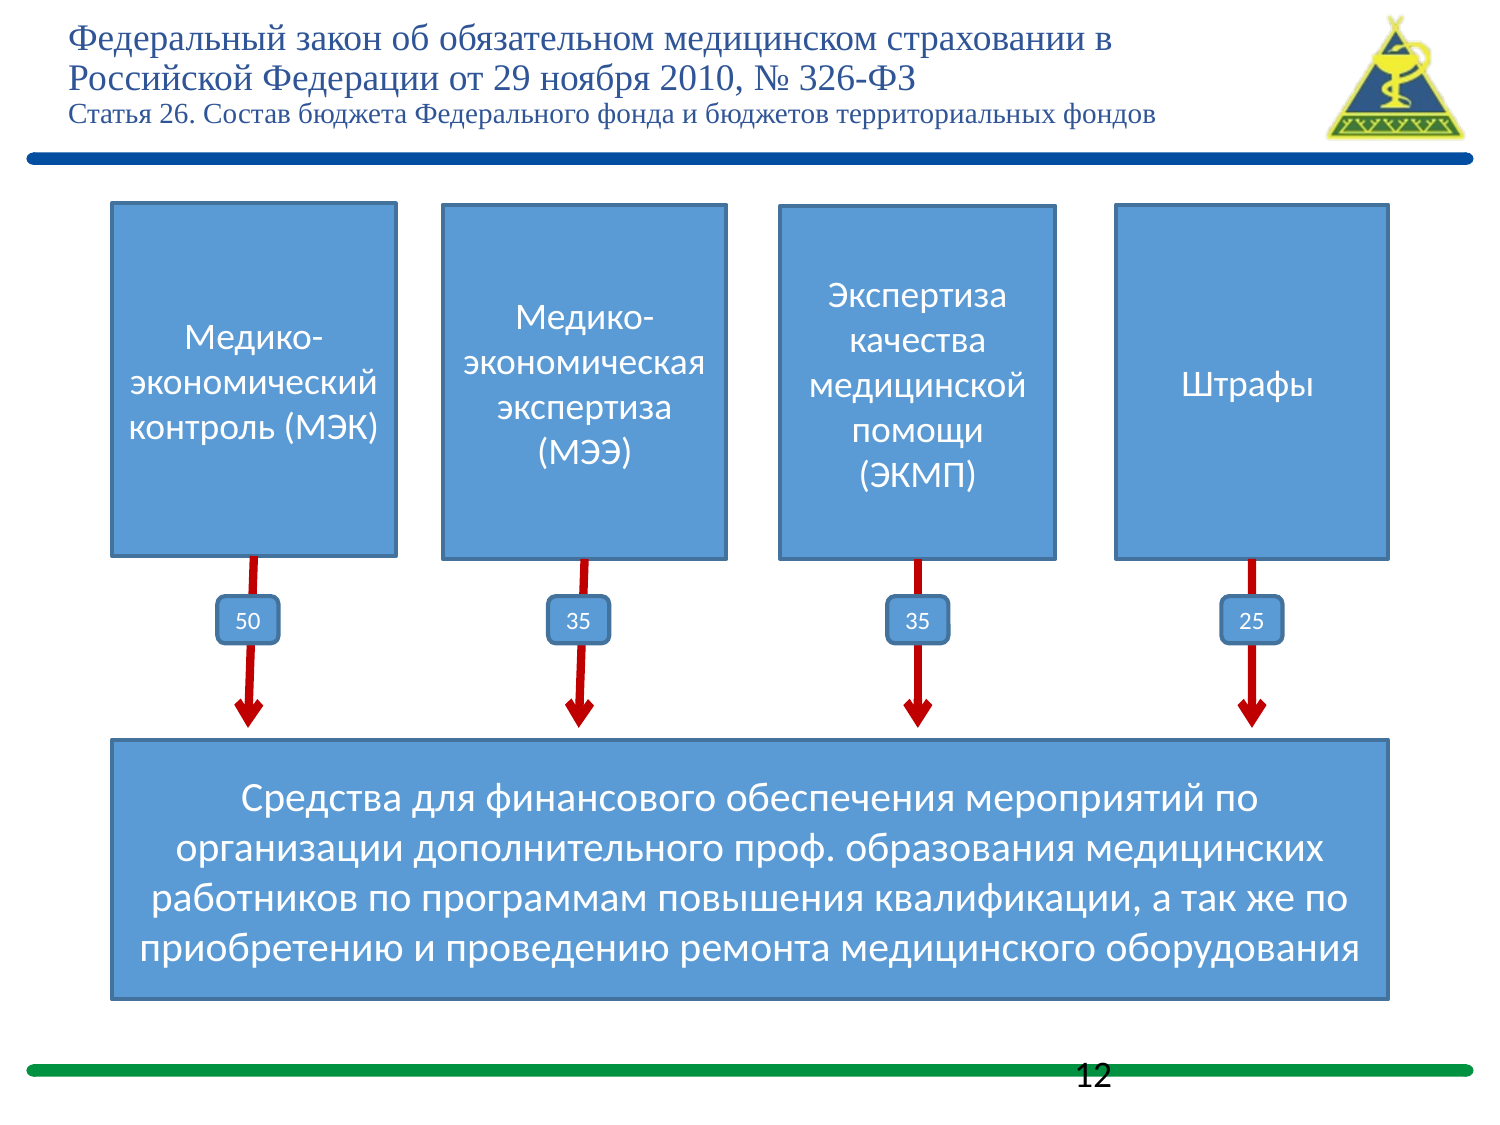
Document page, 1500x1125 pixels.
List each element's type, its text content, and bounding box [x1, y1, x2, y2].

text_box Средства для финансового обеспечения мероприятий по организации дополнительного проф. образования медицинских работников по программам повышения квалификации, а так же по приобретению и проведению ремонта медицинского оборудования [110, 738, 1390, 1001]
text_box 35 [885, 594, 913, 646]
text_box 35 [545, 594, 573, 646]
text_box 50 [259, 594, 281, 646]
text_box Медико-экономический контроль (МЭК) [110, 201, 398, 558]
picture [1323, 14, 1466, 143]
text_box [578, 558, 585, 729]
text_box 50 [215, 594, 242, 646]
text_box 35 [923, 594, 951, 646]
text_box 35 [589, 594, 612, 646]
text_box 25 [1219, 594, 1247, 646]
title Федеральный закон об обязательном медицинском страховании в Российской Федерации от 29 ноября 2010, № 326-ФЗ Статья 26. Состав бюджета Федерального фонда и бюджетов территориальных фондов [53, 19, 1322, 173]
text_box 25 [1257, 594, 1285, 646]
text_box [247, 555, 255, 729]
text_box Штрафы [1114, 203, 1390, 561]
list [54, 172, 1459, 1012]
slide_number 12 [1059, 1042, 1397, 1103]
text_box Экспертиза качества медицинской помощи (ЭКМП) [778, 204, 1057, 561]
text_box Медико-экономическая экспертиза (МЭЭ) [441, 203, 728, 561]
